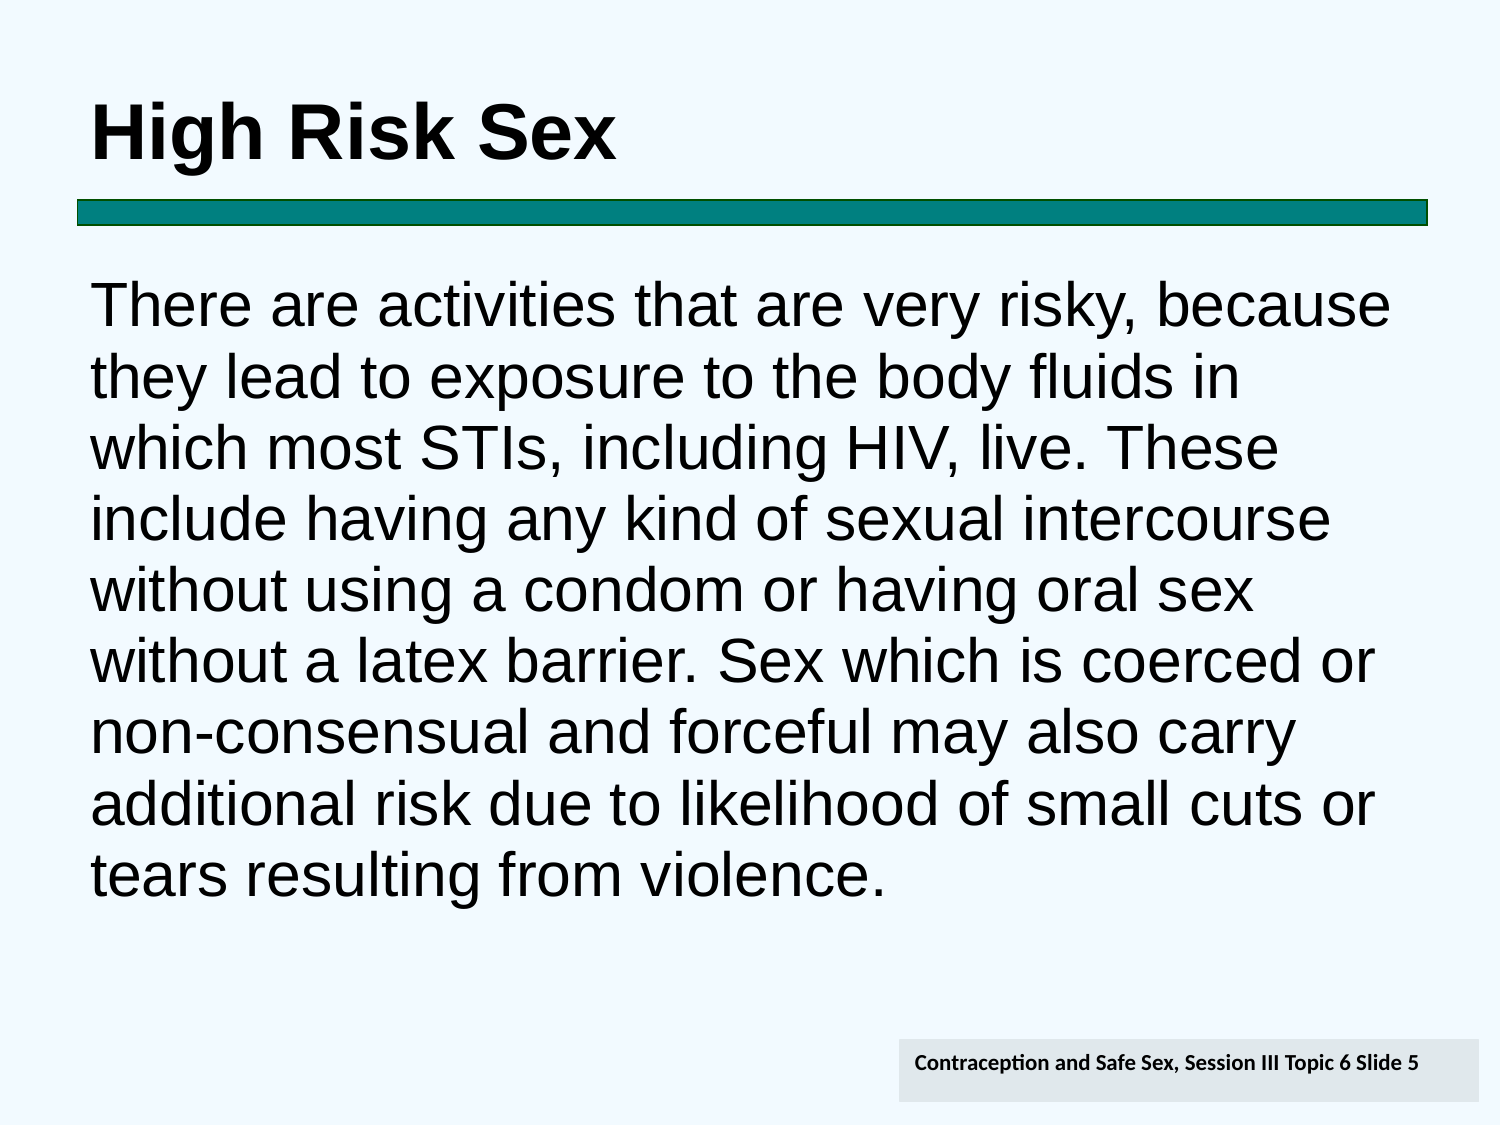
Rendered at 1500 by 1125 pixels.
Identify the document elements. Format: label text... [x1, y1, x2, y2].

title High Risk Sex [75, 41, 1425, 229]
list There are activities that are very risky, because they lead to exposure to the body fluids in which most STIs, including HIV, live. These include having any kind of sexual intercourse without using a condom or having oral sex without a latex barrier. Sex which is coerced or non-consensual and forceful may also carry additional risk due to likelihood of small cuts or tears resulting from violence. [75, 262, 1425, 1005]
text_box Contraception and Safe Sex, Session III Topic 6 Slide 5 [900, 1039, 1479, 1102]
